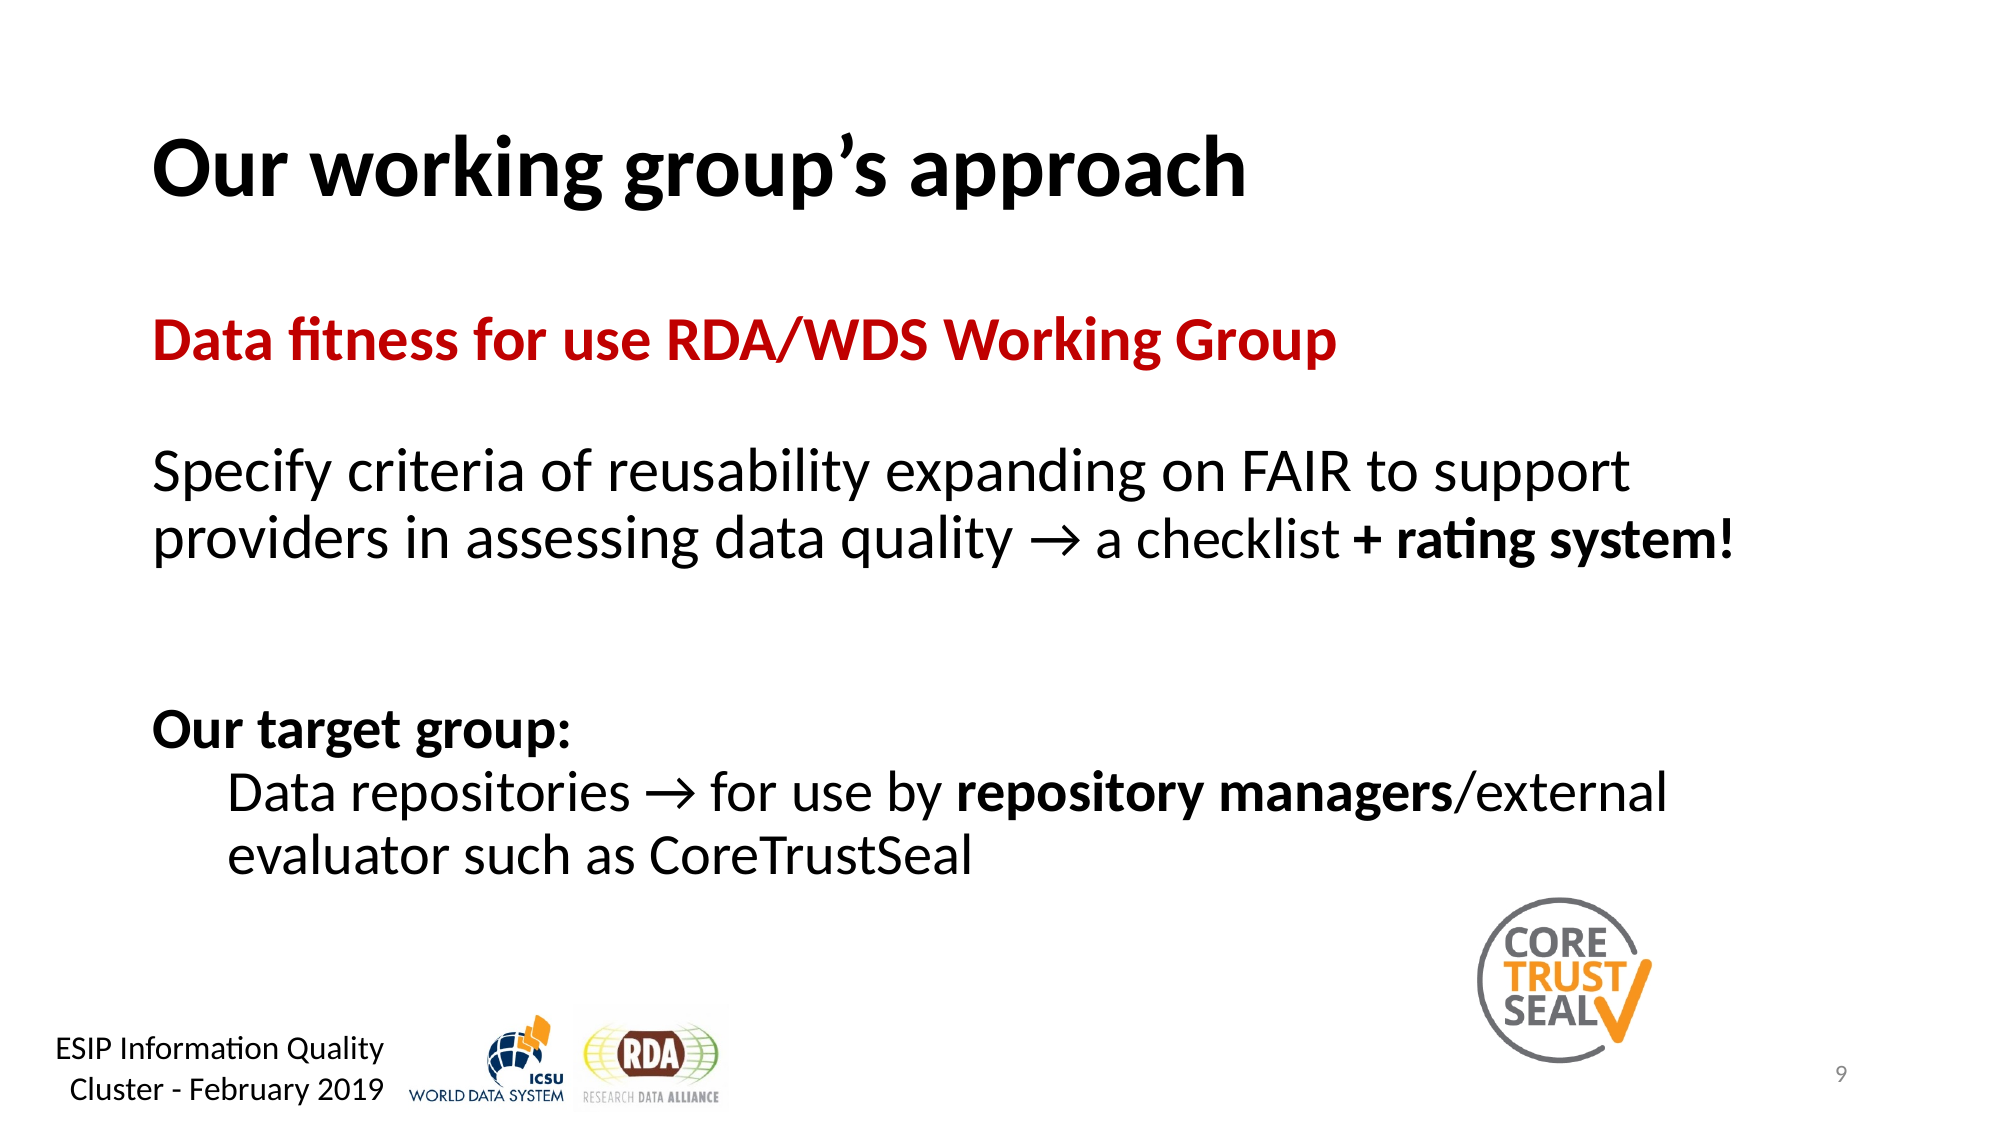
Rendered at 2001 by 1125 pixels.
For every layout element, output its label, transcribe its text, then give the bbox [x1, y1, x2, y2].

slide_number 9 [1412, 1042, 1863, 1103]
picture [398, 1003, 729, 1113]
text_box ESIP Information Quality Cluster - February 2019 [17, 1019, 393, 1075]
list Data fitness for use RDA/WDS Working Group Specify criteria of reusability expanding on FAIR to support providers in assessing data quality → a checklist + rating system! Our target group: Data repositories → for use by repository managers/external evaluator such as CoreTrustSeal [137, 299, 1863, 1014]
title Our working group’s approach [137, 59, 1863, 278]
picture [1381, 880, 1733, 1092]
